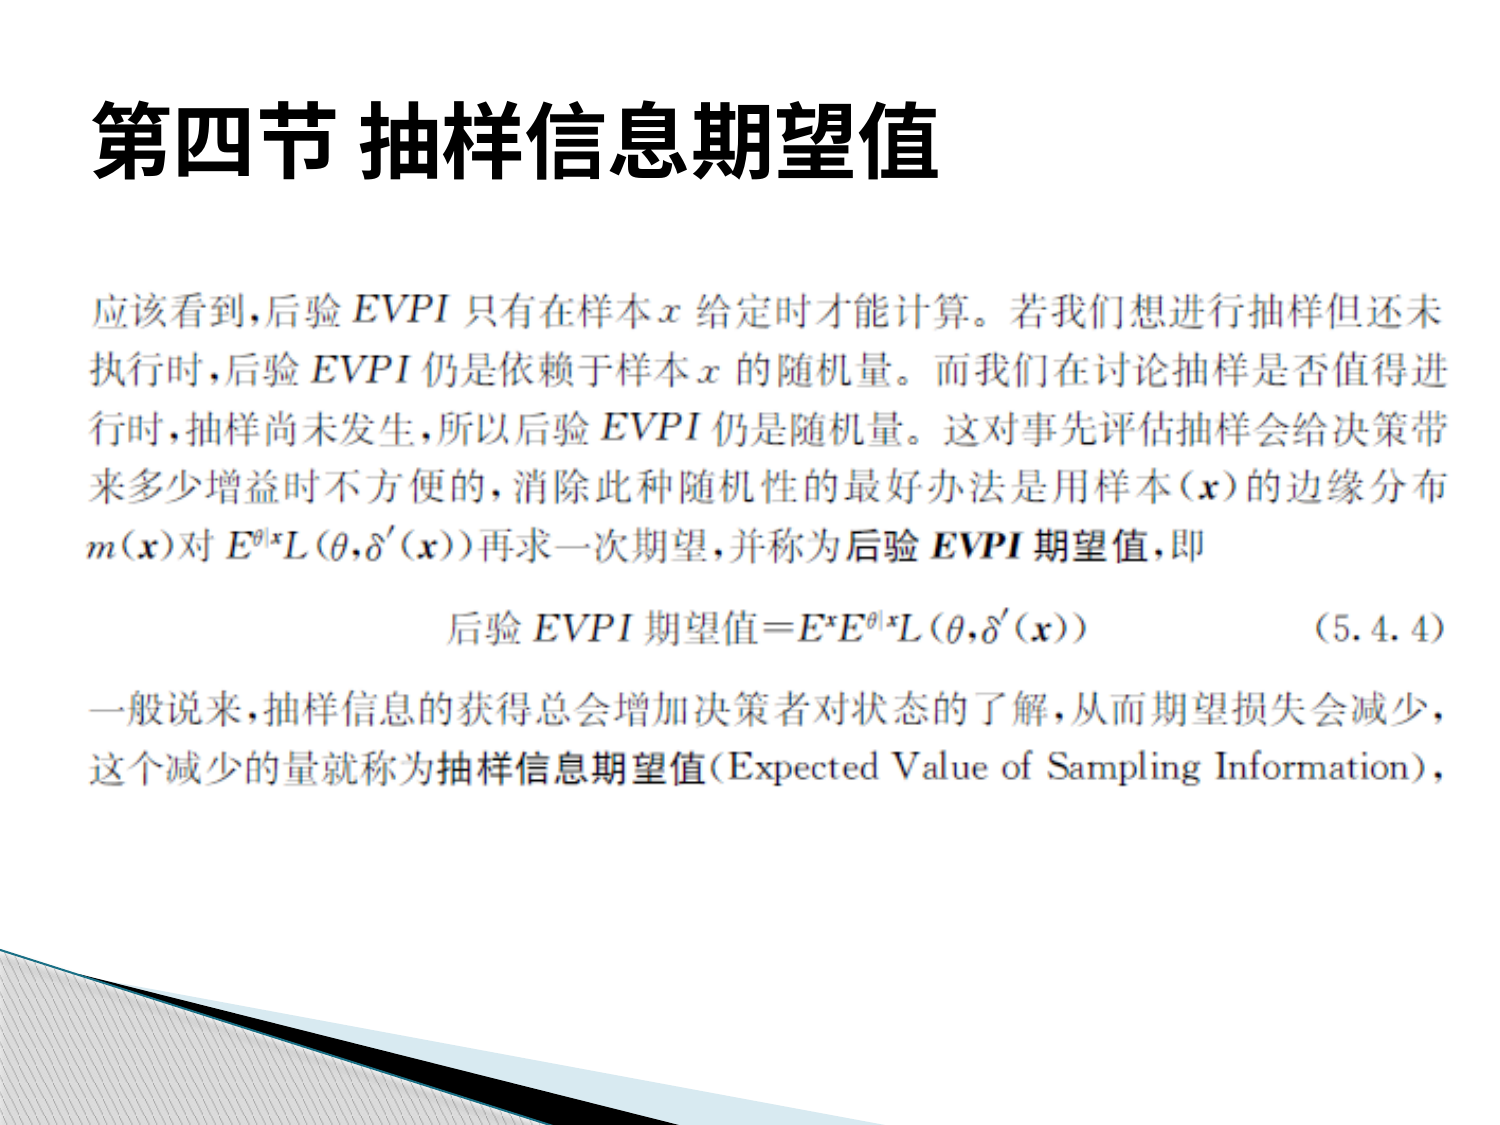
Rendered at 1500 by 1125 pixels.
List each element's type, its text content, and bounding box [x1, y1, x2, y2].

title 第四节 抽样信息期望值 [75, 45, 1425, 233]
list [81, 278, 1454, 339]
picture [70, 339, 1461, 798]
